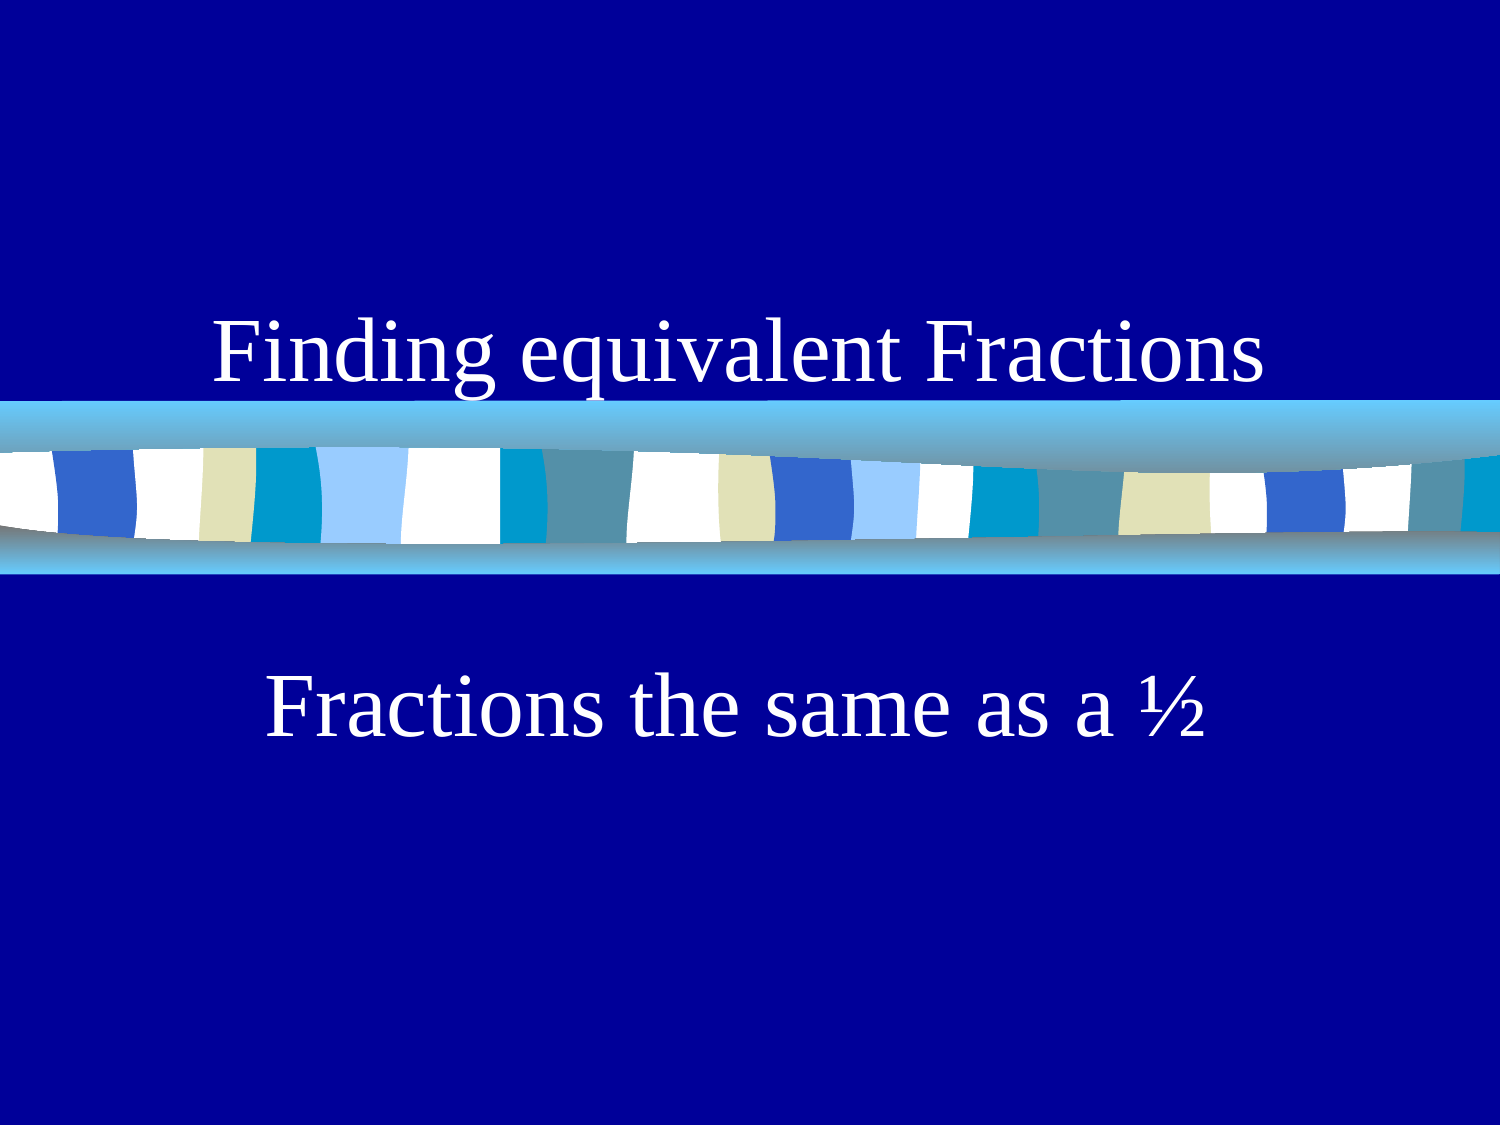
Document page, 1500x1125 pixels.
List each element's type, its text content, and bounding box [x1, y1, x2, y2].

title Finding equivalent Fractions [192, 282, 1288, 408]
subtitle Fractions the same as a ½ [249, 637, 1263, 926]
